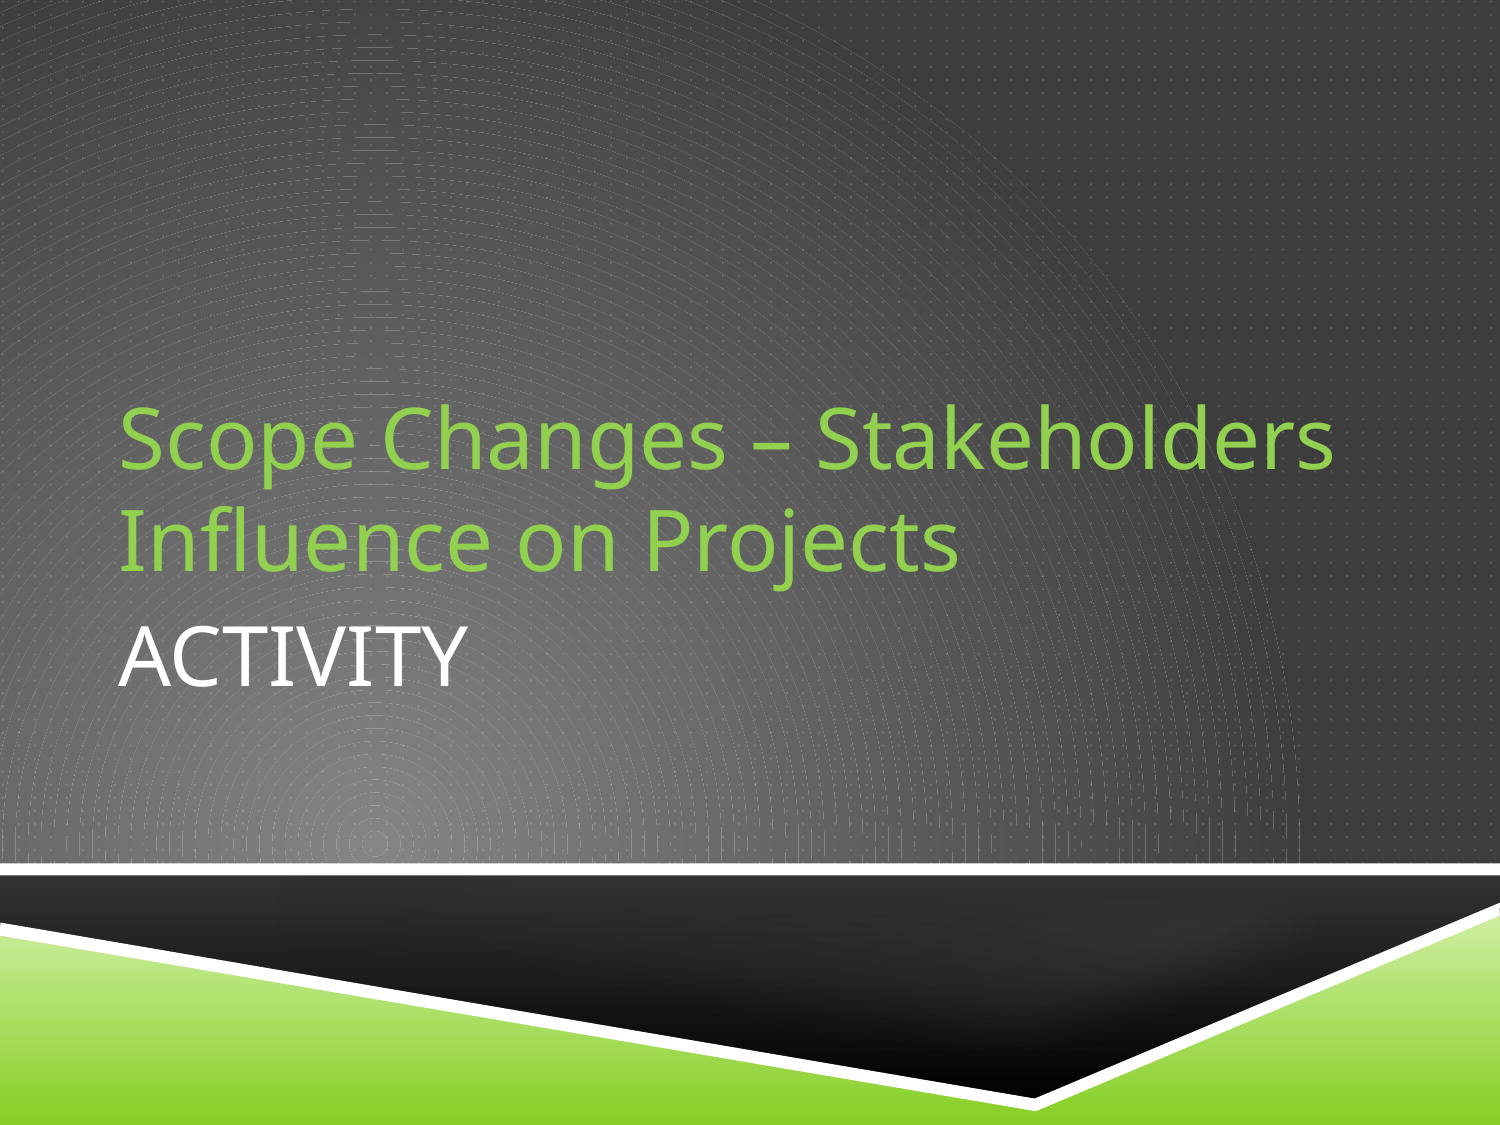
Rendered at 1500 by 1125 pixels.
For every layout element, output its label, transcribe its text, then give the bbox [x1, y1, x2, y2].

list Scope Changes – Stakeholders Influence on Projects [118, 350, 1394, 597]
title Activity [118, 597, 1394, 820]
